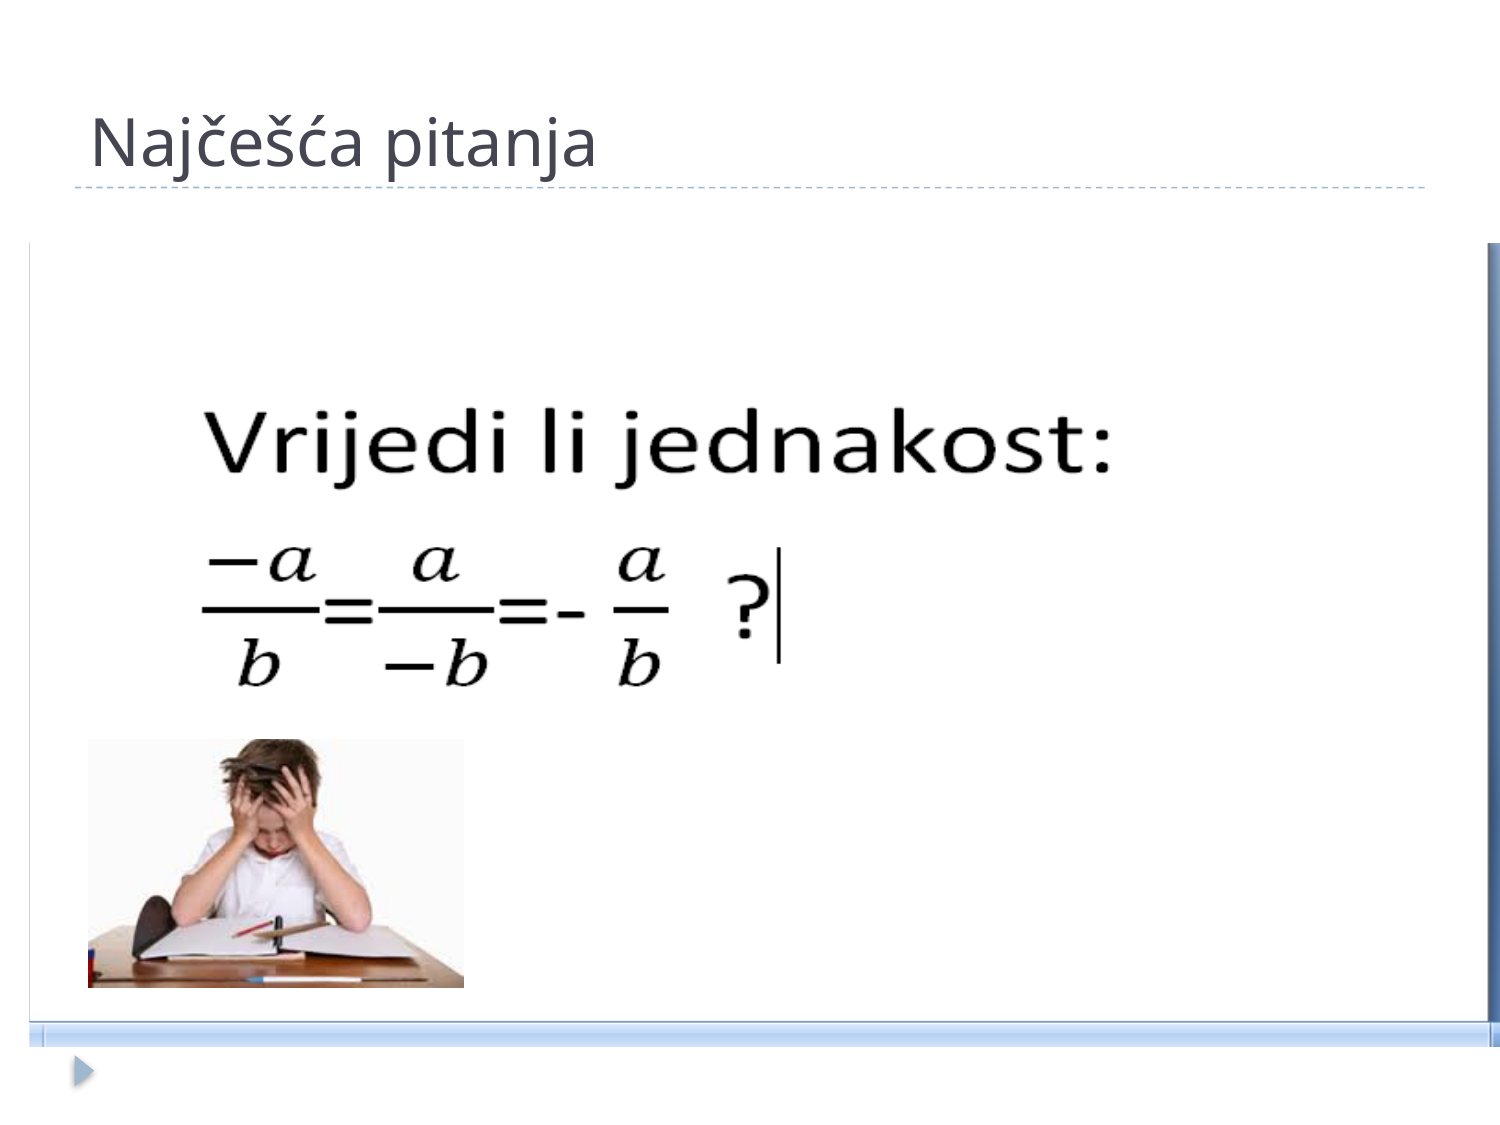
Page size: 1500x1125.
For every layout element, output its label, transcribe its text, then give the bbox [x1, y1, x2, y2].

picture [88, 739, 464, 989]
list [29, 243, 1500, 1047]
title Najčešća pitanja [75, 24, 1425, 188]
